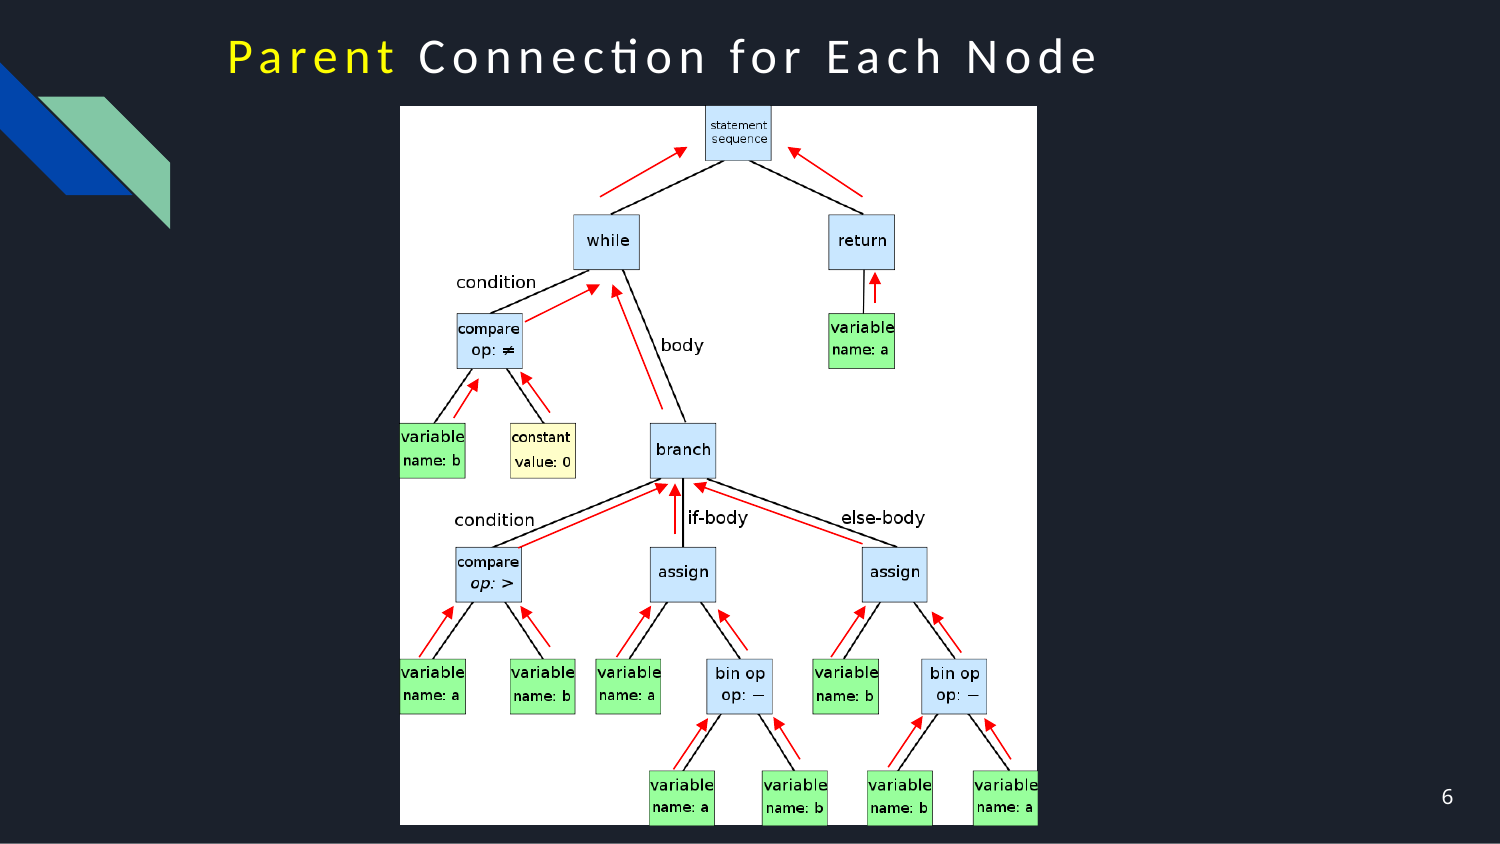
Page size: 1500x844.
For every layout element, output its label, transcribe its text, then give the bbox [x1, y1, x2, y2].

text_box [787, 146, 863, 198]
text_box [887, 715, 923, 768]
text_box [717, 609, 748, 651]
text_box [616, 605, 652, 658]
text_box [520, 605, 551, 648]
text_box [599, 146, 688, 198]
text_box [524, 284, 601, 323]
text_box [612, 284, 663, 410]
slide_number 6 [1435, 782, 1473, 844]
picture [399, 105, 1038, 826]
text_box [830, 605, 866, 658]
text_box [517, 483, 669, 549]
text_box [453, 378, 479, 419]
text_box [931, 611, 962, 653]
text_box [520, 371, 551, 413]
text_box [984, 717, 1012, 760]
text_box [673, 717, 709, 770]
title Parent Connection for Each Node [225, 21, 1213, 165]
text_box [693, 483, 863, 544]
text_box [418, 605, 454, 658]
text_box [773, 716, 801, 760]
